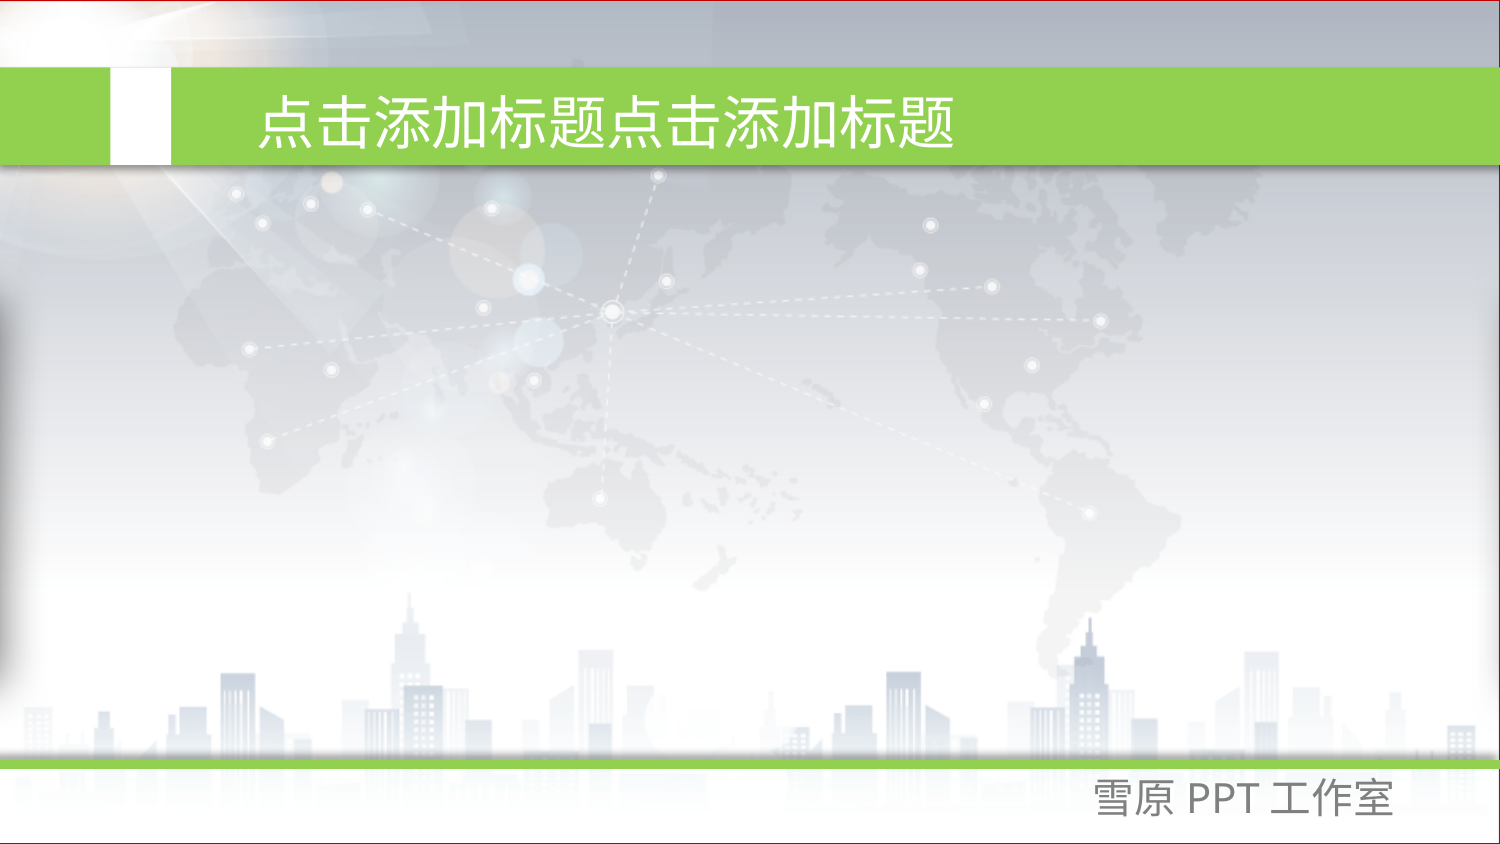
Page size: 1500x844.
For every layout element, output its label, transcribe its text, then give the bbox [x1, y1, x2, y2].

picture [0, 1, 1499, 67]
picture [0, 165, 1499, 760]
picture [0, 769, 1499, 843]
text_box 点击添加标题点击添加标题 [242, 79, 971, 164]
